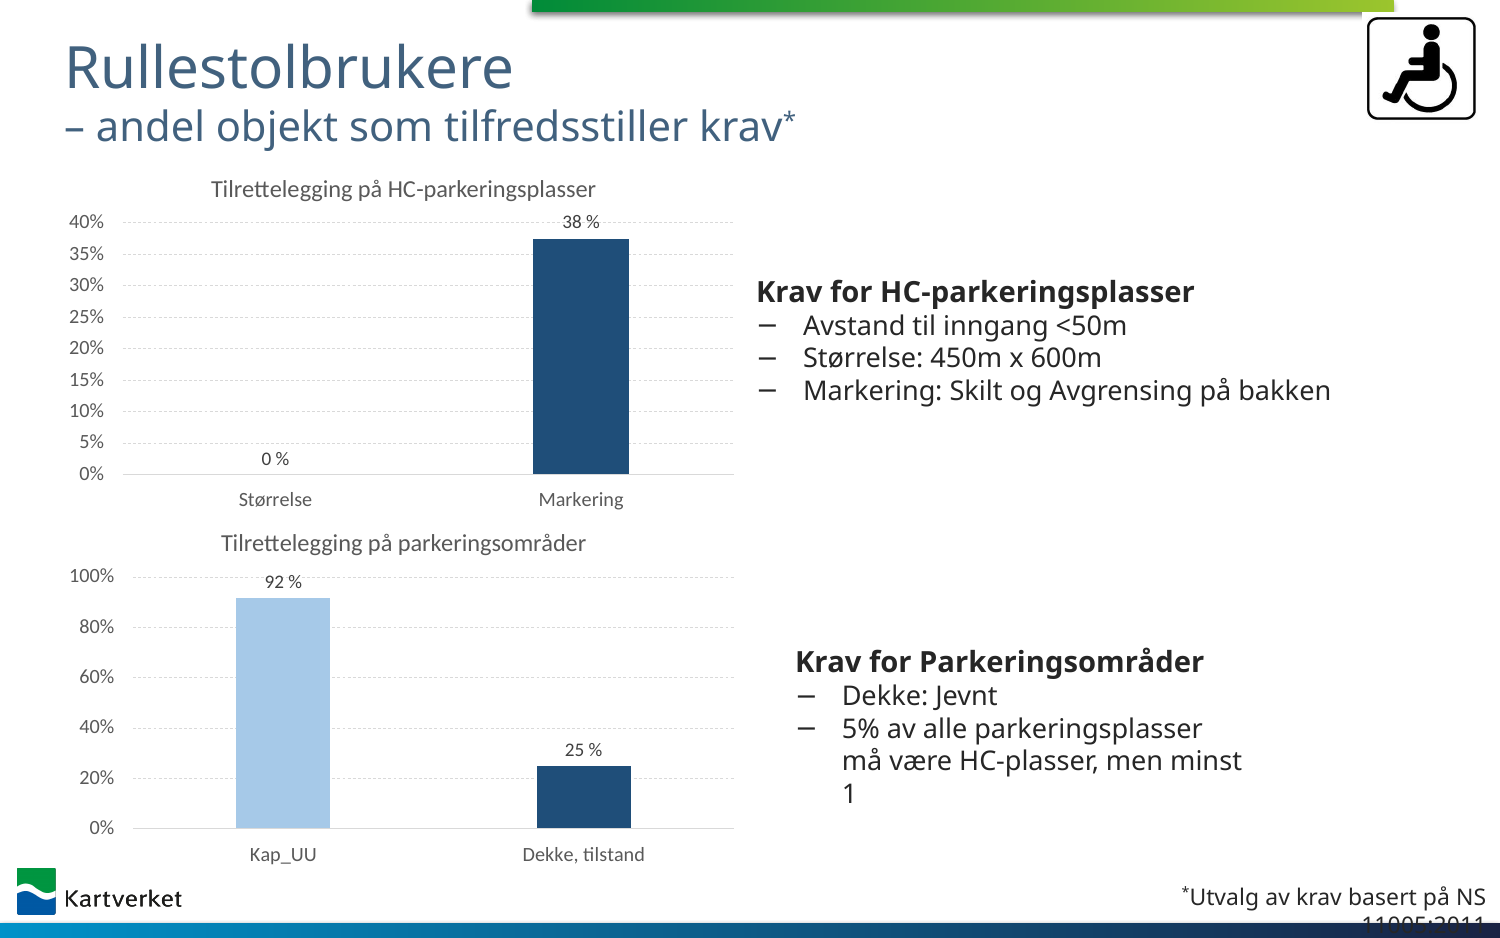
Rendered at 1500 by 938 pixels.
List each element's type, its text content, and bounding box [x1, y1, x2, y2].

text_box Krav for Parkeringsområder Dekke: Jevnt 5% av alle parkeringsplasser må være HC-plasser, men minst 1 [780, 636, 1261, 816]
picture [62, 166, 746, 519]
picture [62, 520, 746, 874]
text_box *Utvalg av krav basert på NS 11005:2011 [1068, 873, 1500, 938]
picture [1362, 12, 1481, 126]
text_box Rullestolbrukere – andel objekt som tilfredsstiller krav* [49, 25, 1431, 158]
text_box Krav for HC-parkeringsplasser Avstand til inngang <50m Størrelse: 450m x 600m Markering: Skilt og Avgrensing på bakken [750, 265, 1346, 413]
